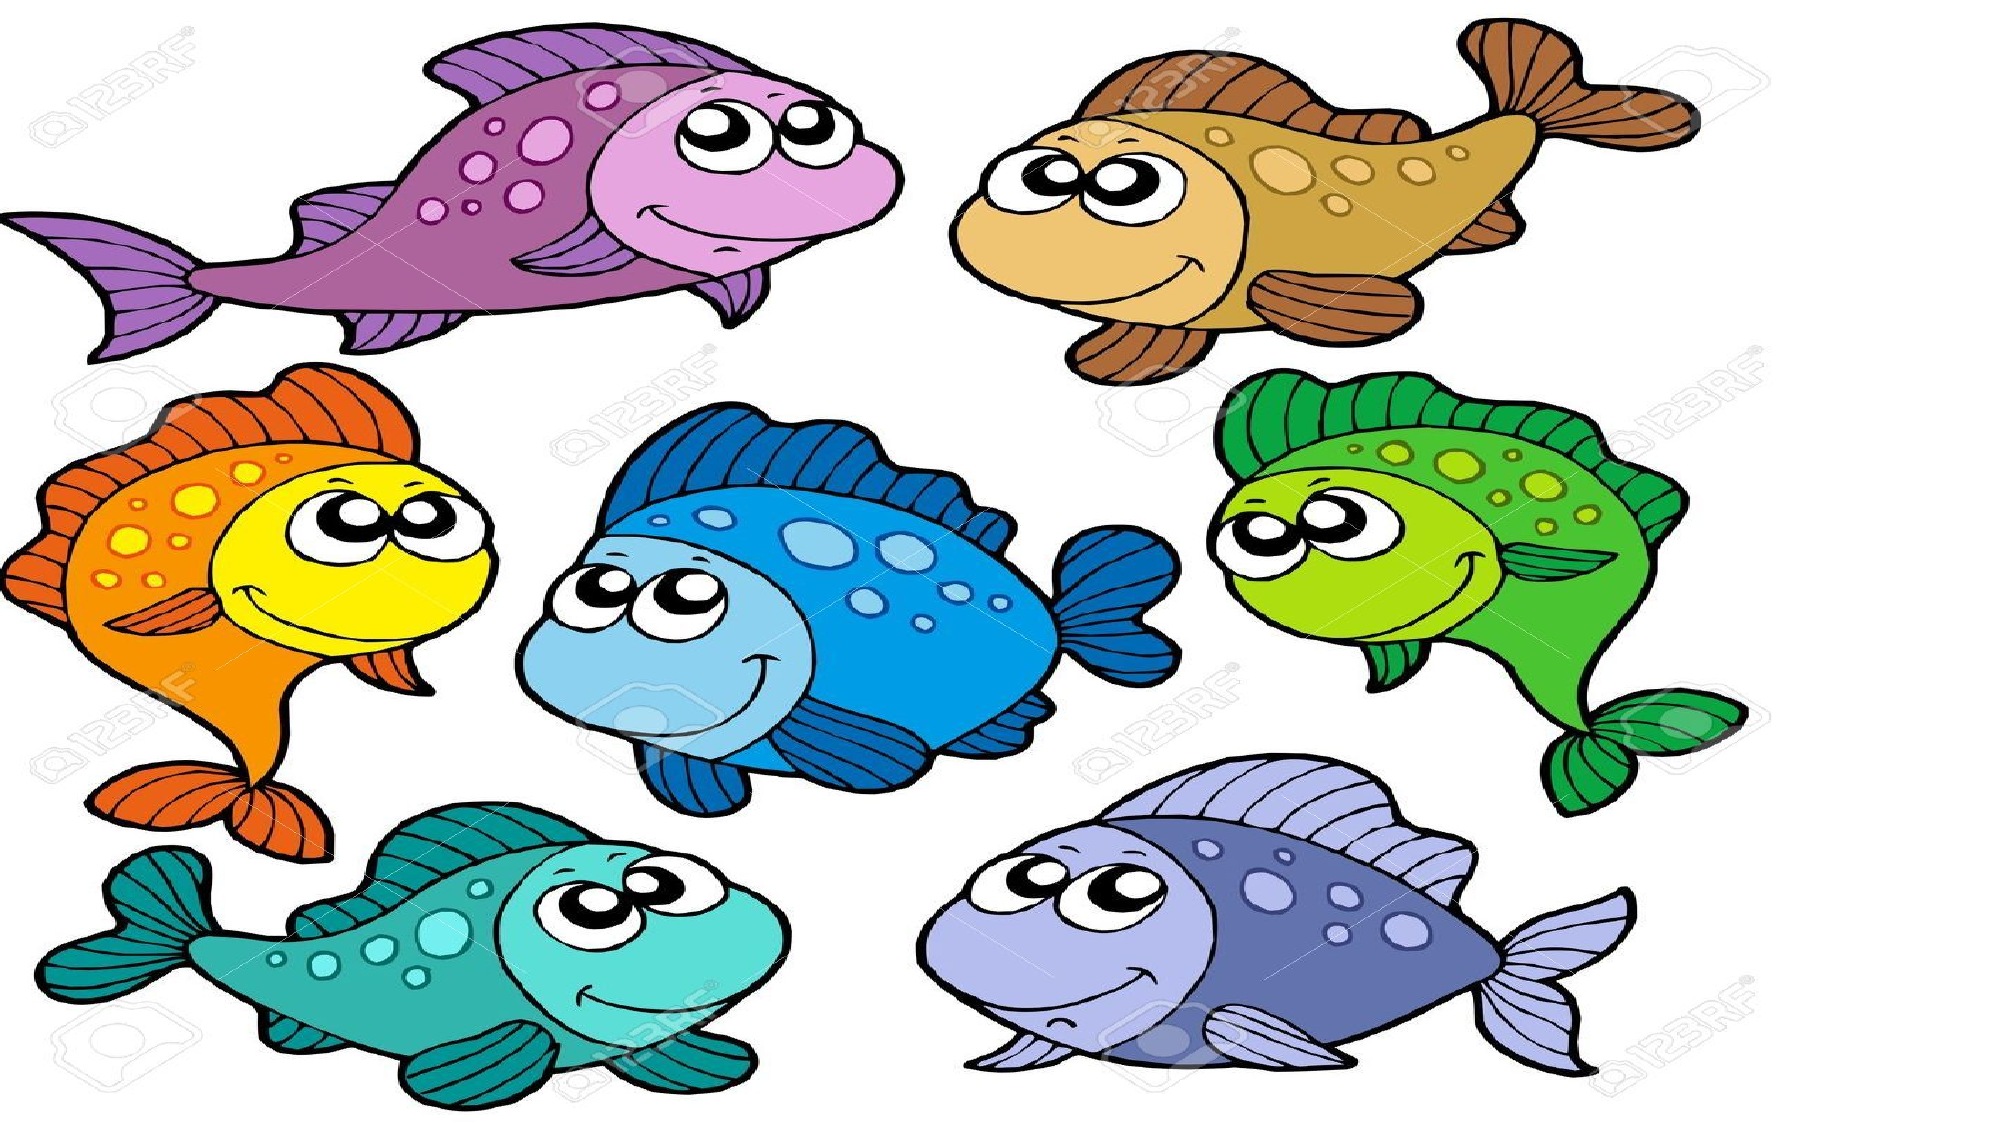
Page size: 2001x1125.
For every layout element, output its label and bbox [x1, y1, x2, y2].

picture [0, 0, 1774, 1125]
